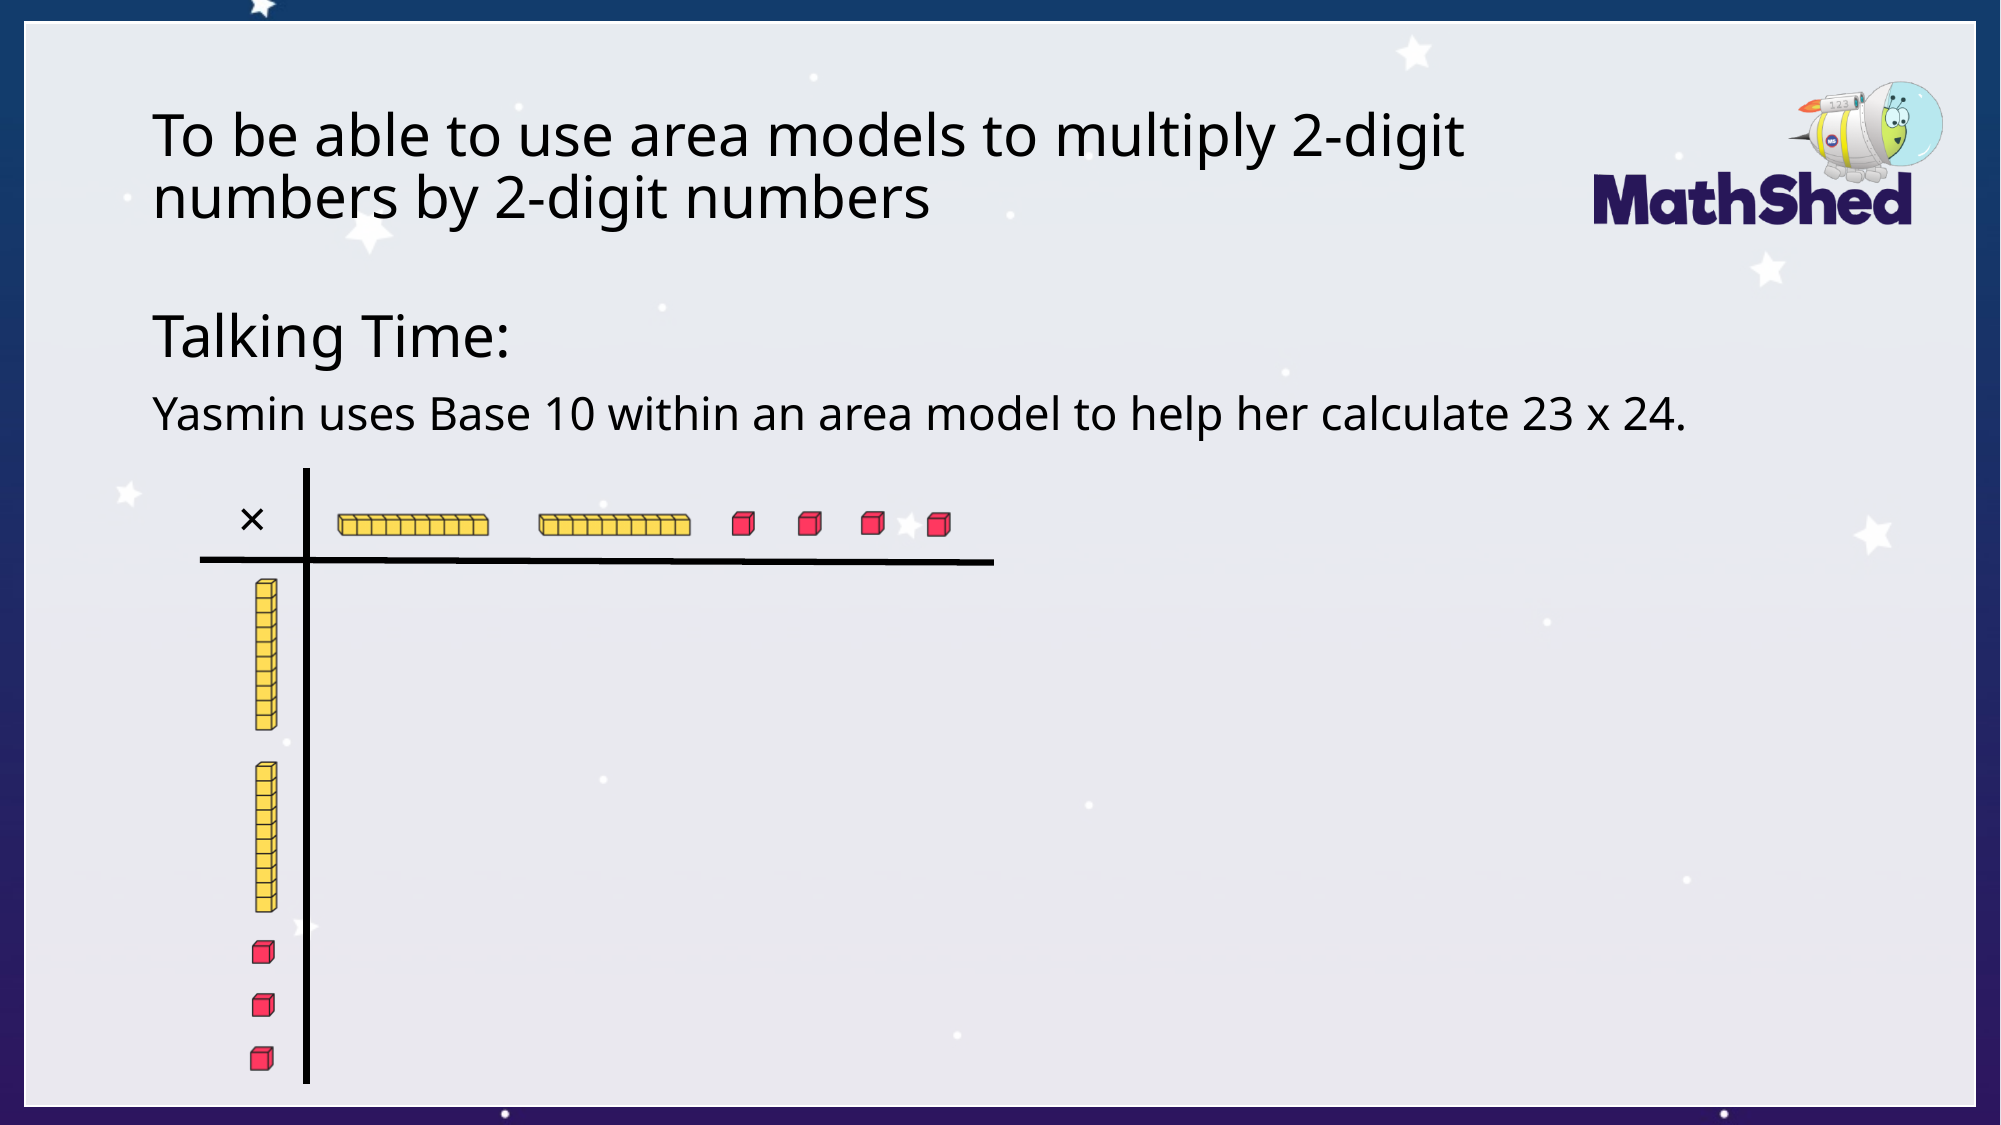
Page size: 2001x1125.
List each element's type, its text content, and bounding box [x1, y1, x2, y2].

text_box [199, 559, 372, 563]
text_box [660, 559, 994, 563]
text_box × [224, 480, 283, 555]
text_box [458, 559, 573, 563]
picture [0, 0, 2001, 1125]
text_box [1496, 387, 1648, 540]
title To be able to use area models to multiply 2-digit numbers by 2-digit numbers [137, 59, 1578, 278]
list Talking Time: Yasmin uses Base 10 within an area model to help her calculate 23 x 24. [137, 299, 1863, 1014]
